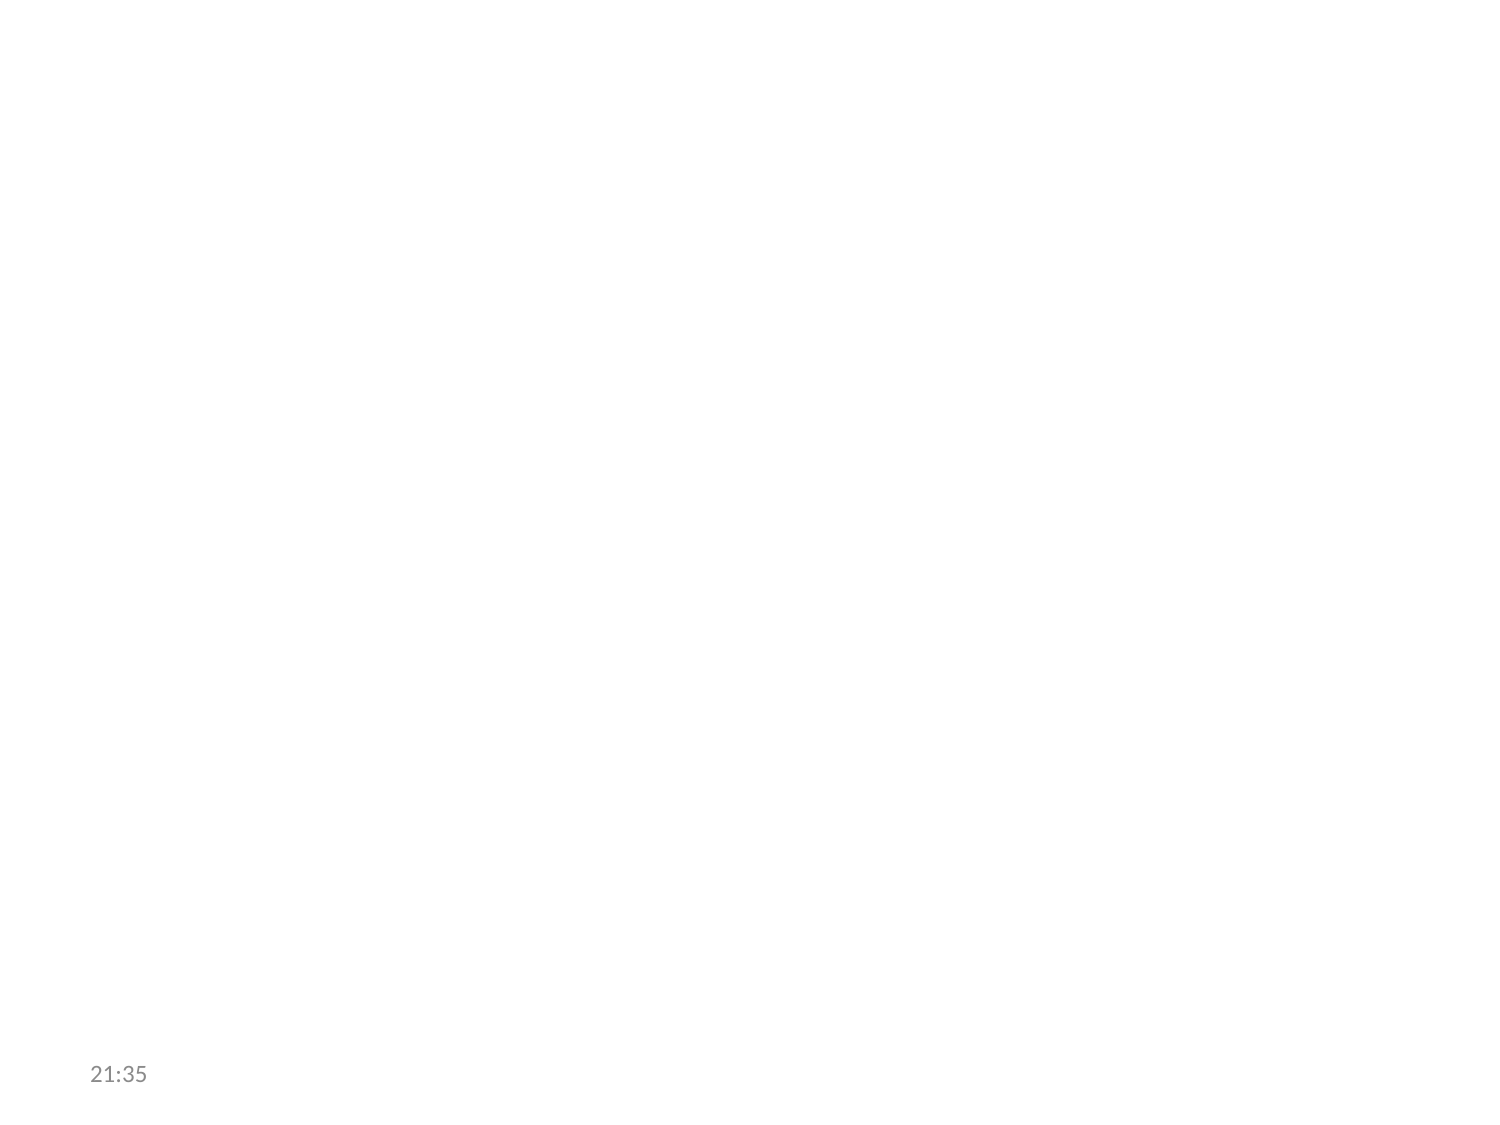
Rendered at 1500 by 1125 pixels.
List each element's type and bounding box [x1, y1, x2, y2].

slide_number [75, 1042, 425, 1103]
